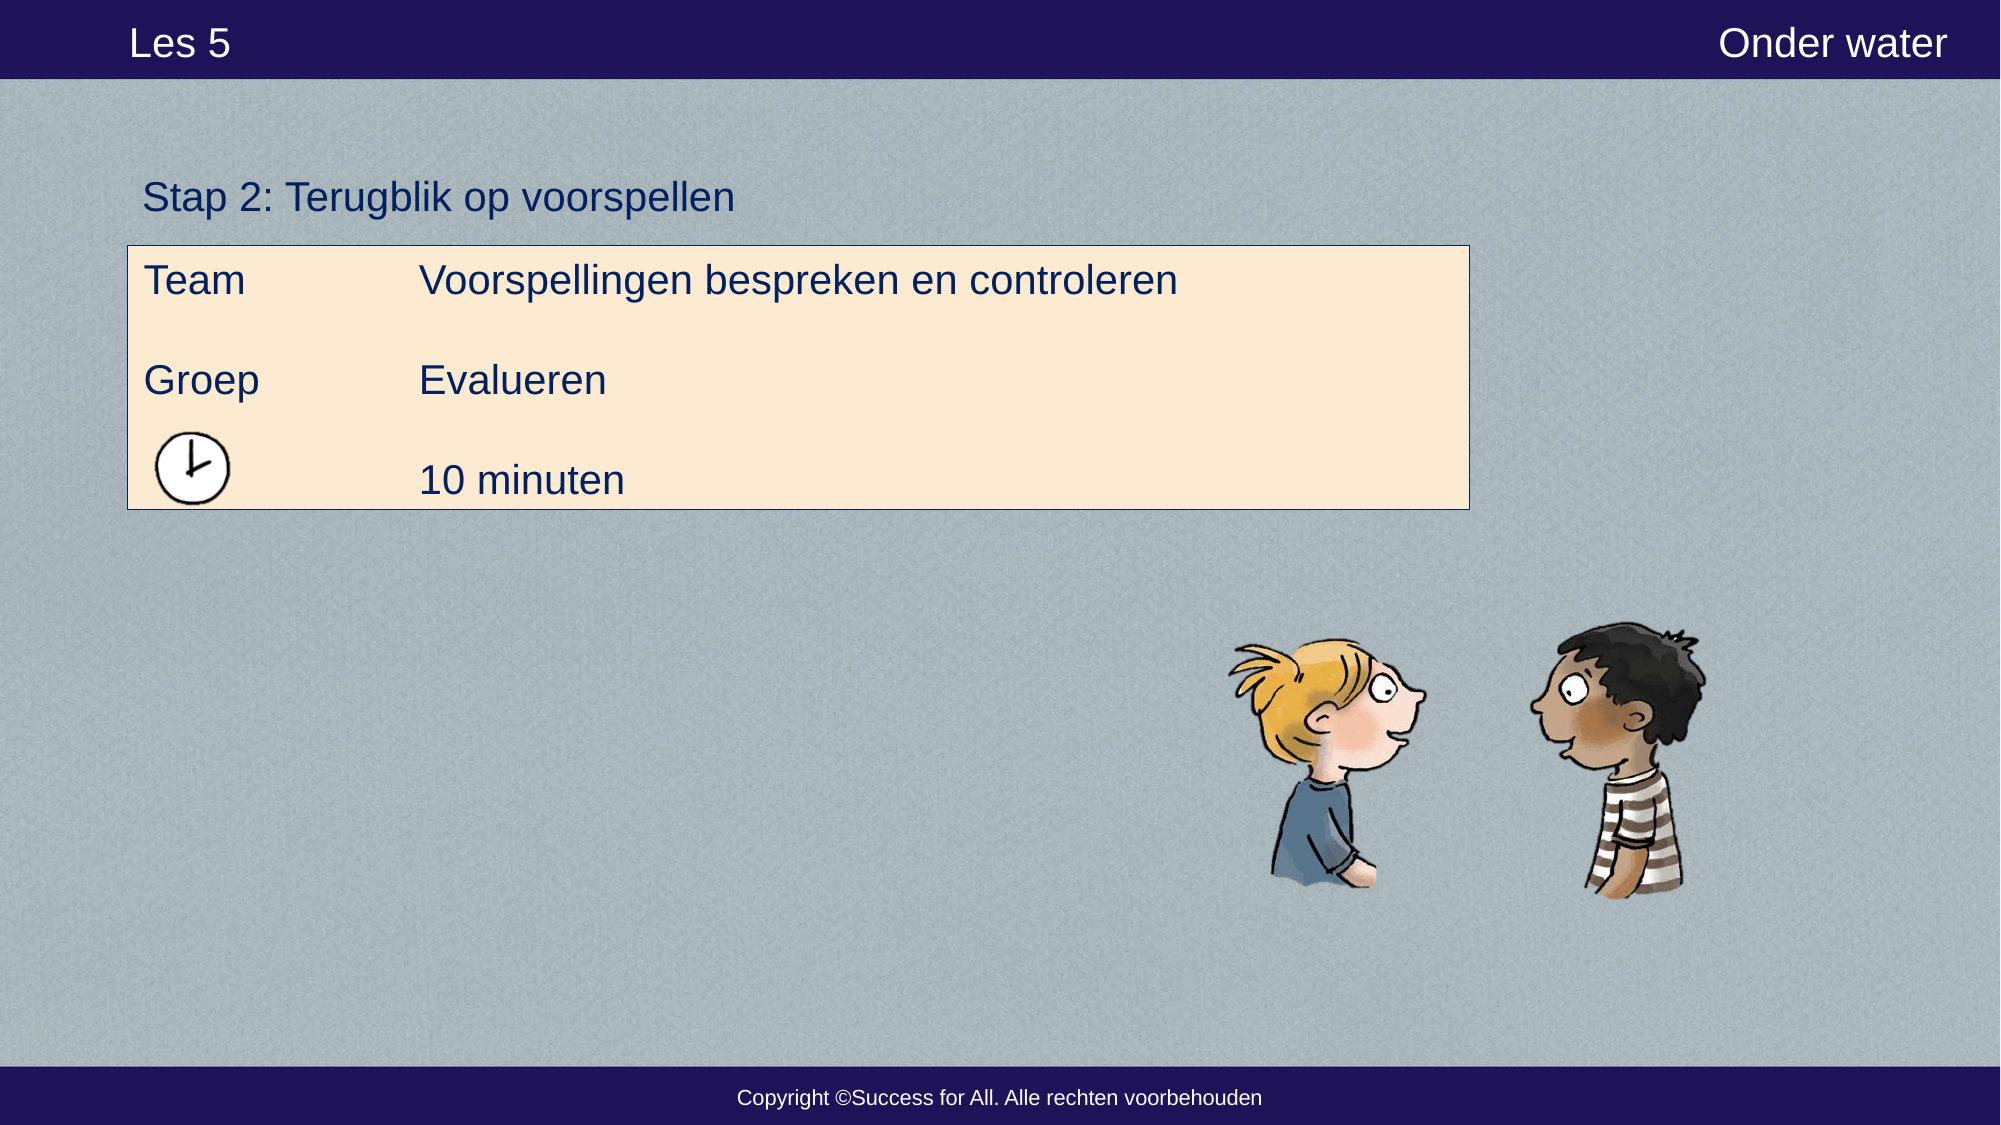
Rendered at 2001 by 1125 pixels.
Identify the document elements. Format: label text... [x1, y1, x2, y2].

picture [0, 0, 2001, 1125]
text_box Onder water [786, 8, 1963, 73]
text_box Copyright ©Success for All. Alle rechten voorbehouden [0, 1076, 2000, 1125]
text_box Les 5 [114, 8, 354, 73]
text_box Team Voorspellingen bespreken en controleren Groep Evalueren 10 minuten [127, 245, 1470, 510]
text_box Stap 2: Terugblik op voorspellen [127, 162, 1648, 227]
